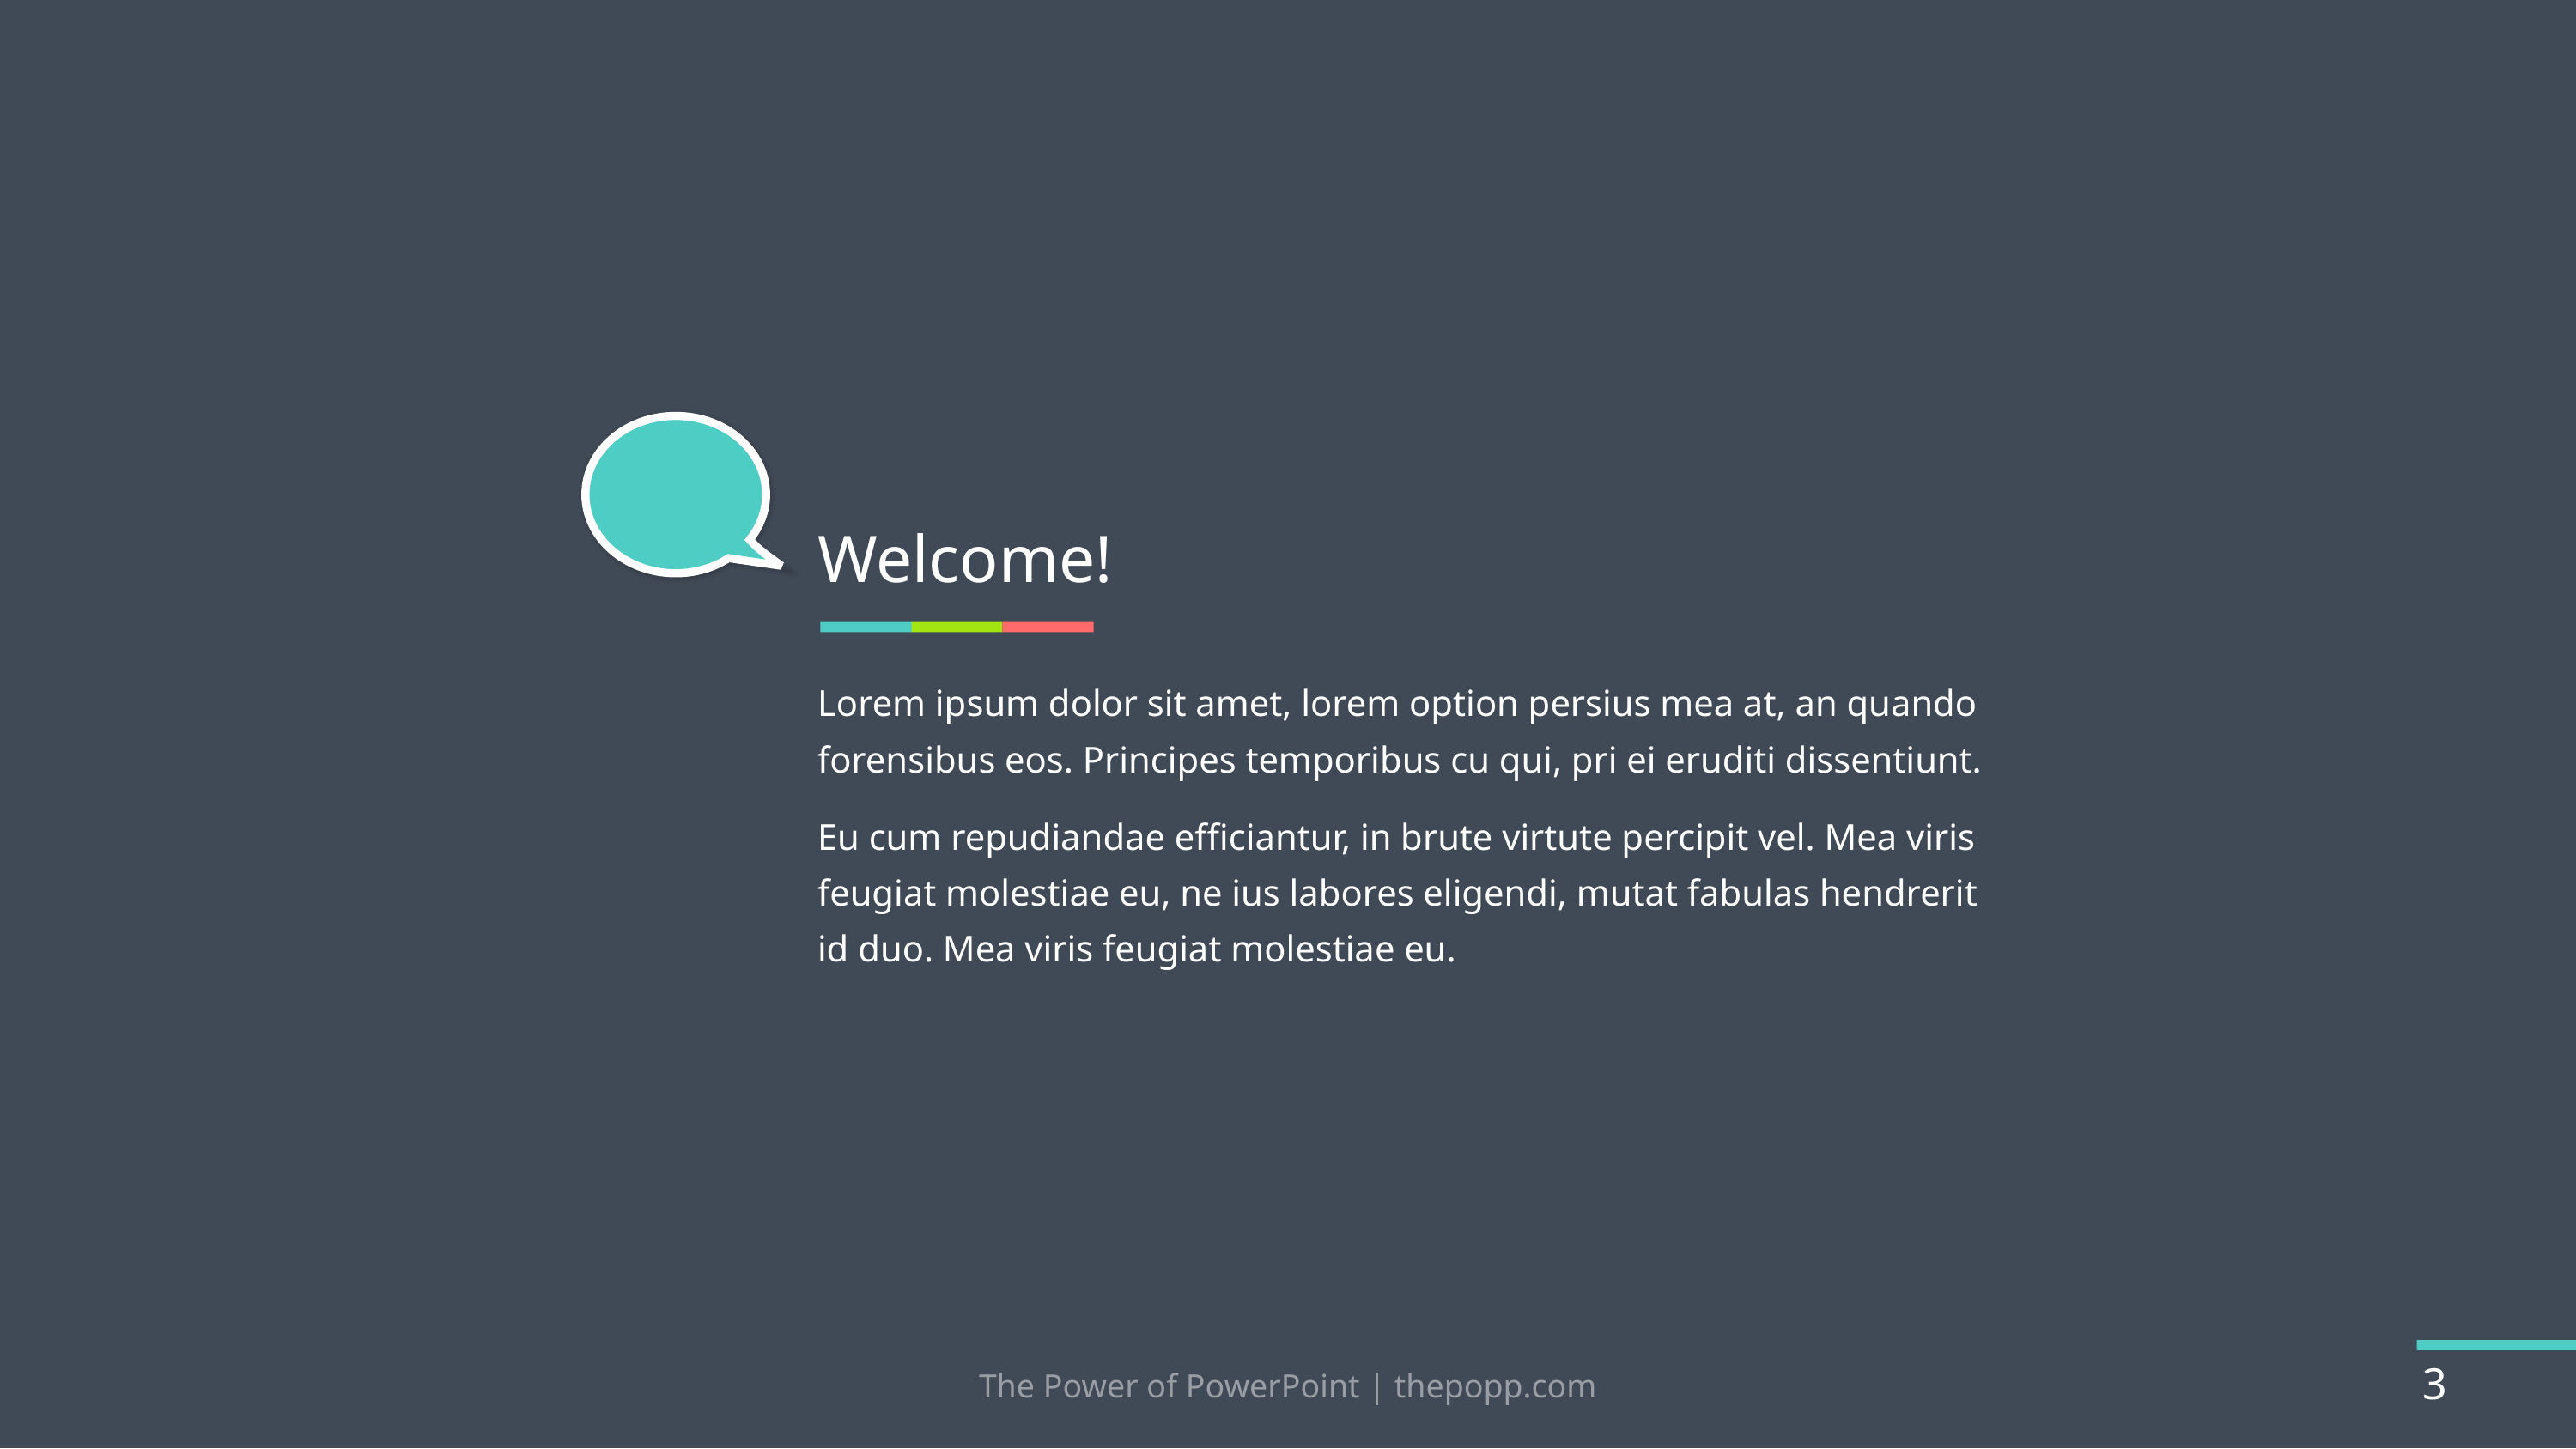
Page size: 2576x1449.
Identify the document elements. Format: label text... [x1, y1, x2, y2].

slide_number 3 [2409, 1351, 2576, 1421]
footer The Power of PowerPoint | thepopp.com [853, 1349, 1723, 1427]
list Welcome! [805, 504, 2008, 609]
list Lorem ipsum dolor sit amet, lorem option persius mea at, an quando forensibus eos. Principes temporibus cu qui, pri ei eruditi dissentiunt. Eu cum repudiandae efficiantur, in brute virtute percipit vel. Mea viris feugiat molestiae eu, ne ius labores eligendi, mutat fabulas hendrerit id duo. Mea viris feugiat molestiae eu. [805, 661, 2008, 995]
